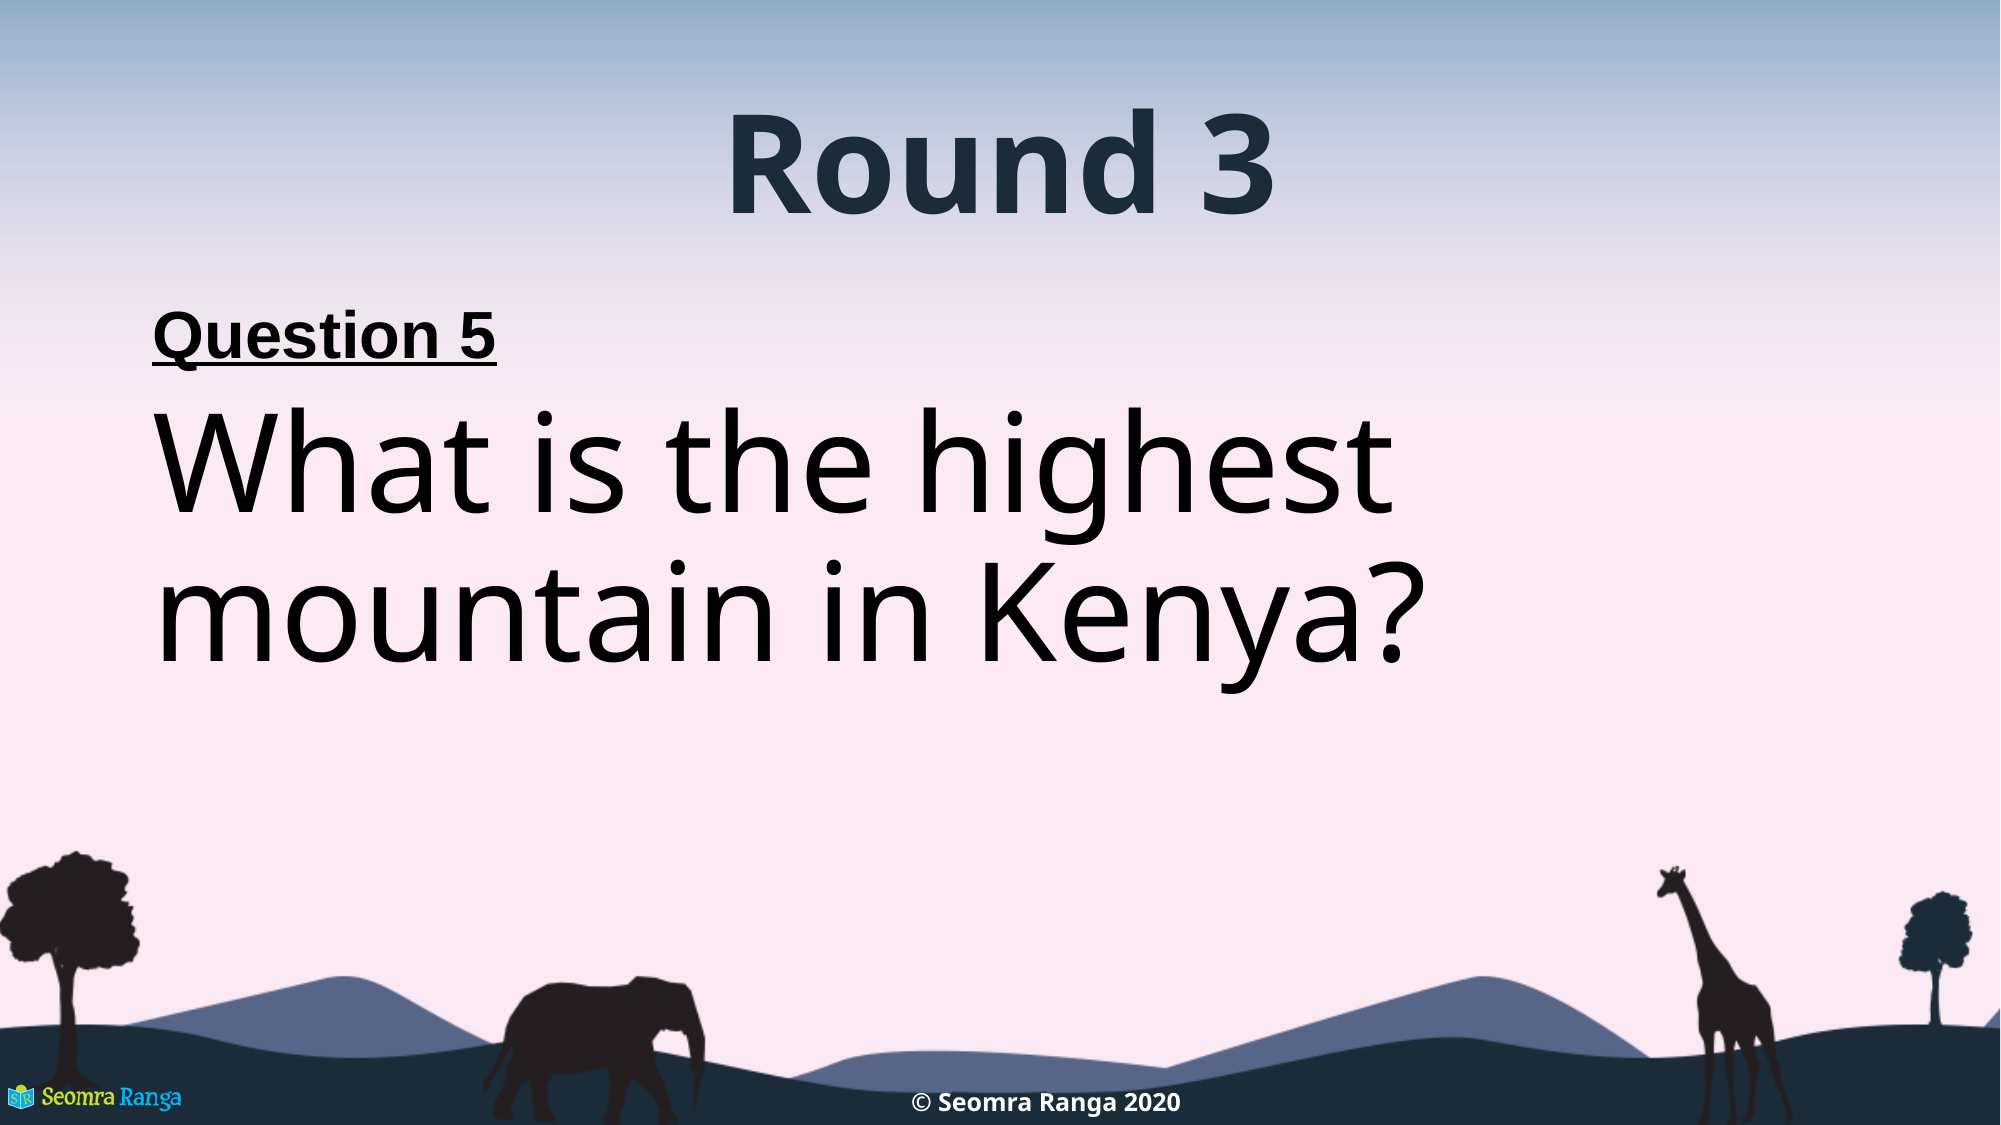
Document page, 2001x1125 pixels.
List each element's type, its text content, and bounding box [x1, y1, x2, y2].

picture [0, 0, 2001, 1125]
list Question 5 What is the highest mountain in Kenya? [137, 293, 1863, 1014]
text_box © Seomra Ranga 2020 www.seomraranga.com [762, 1079, 1330, 1125]
title Round 3 [137, 59, 1863, 278]
